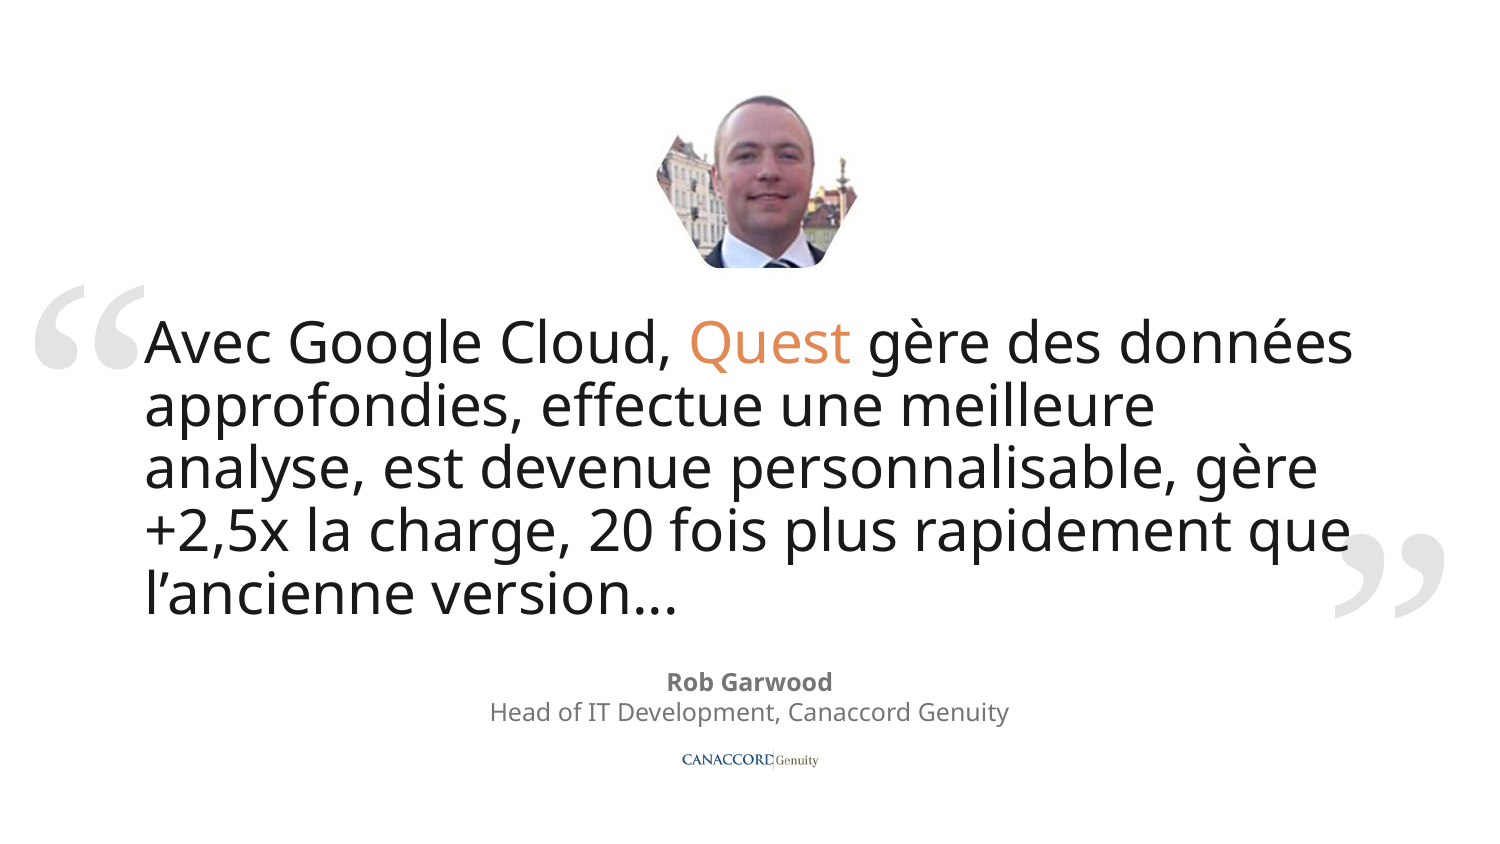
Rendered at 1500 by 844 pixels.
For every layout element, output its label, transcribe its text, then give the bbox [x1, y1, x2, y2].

text_box “ [0, 252, 174, 552]
picture [678, 747, 822, 773]
text_box ” [1306, 577, 1482, 726]
text_box Avec Google Cloud, Quest gère des données approfondies, effectue une meilleure analyse, est devenue personnalisable, gère +2,5x la charge, 20 fois plus rapidement que l’ancienne version... [144, 301, 1376, 639]
text_box Rob Garwood Head of IT Development, Canaccord Genuity [74, 659, 1425, 772]
picture [646, 73, 874, 276]
